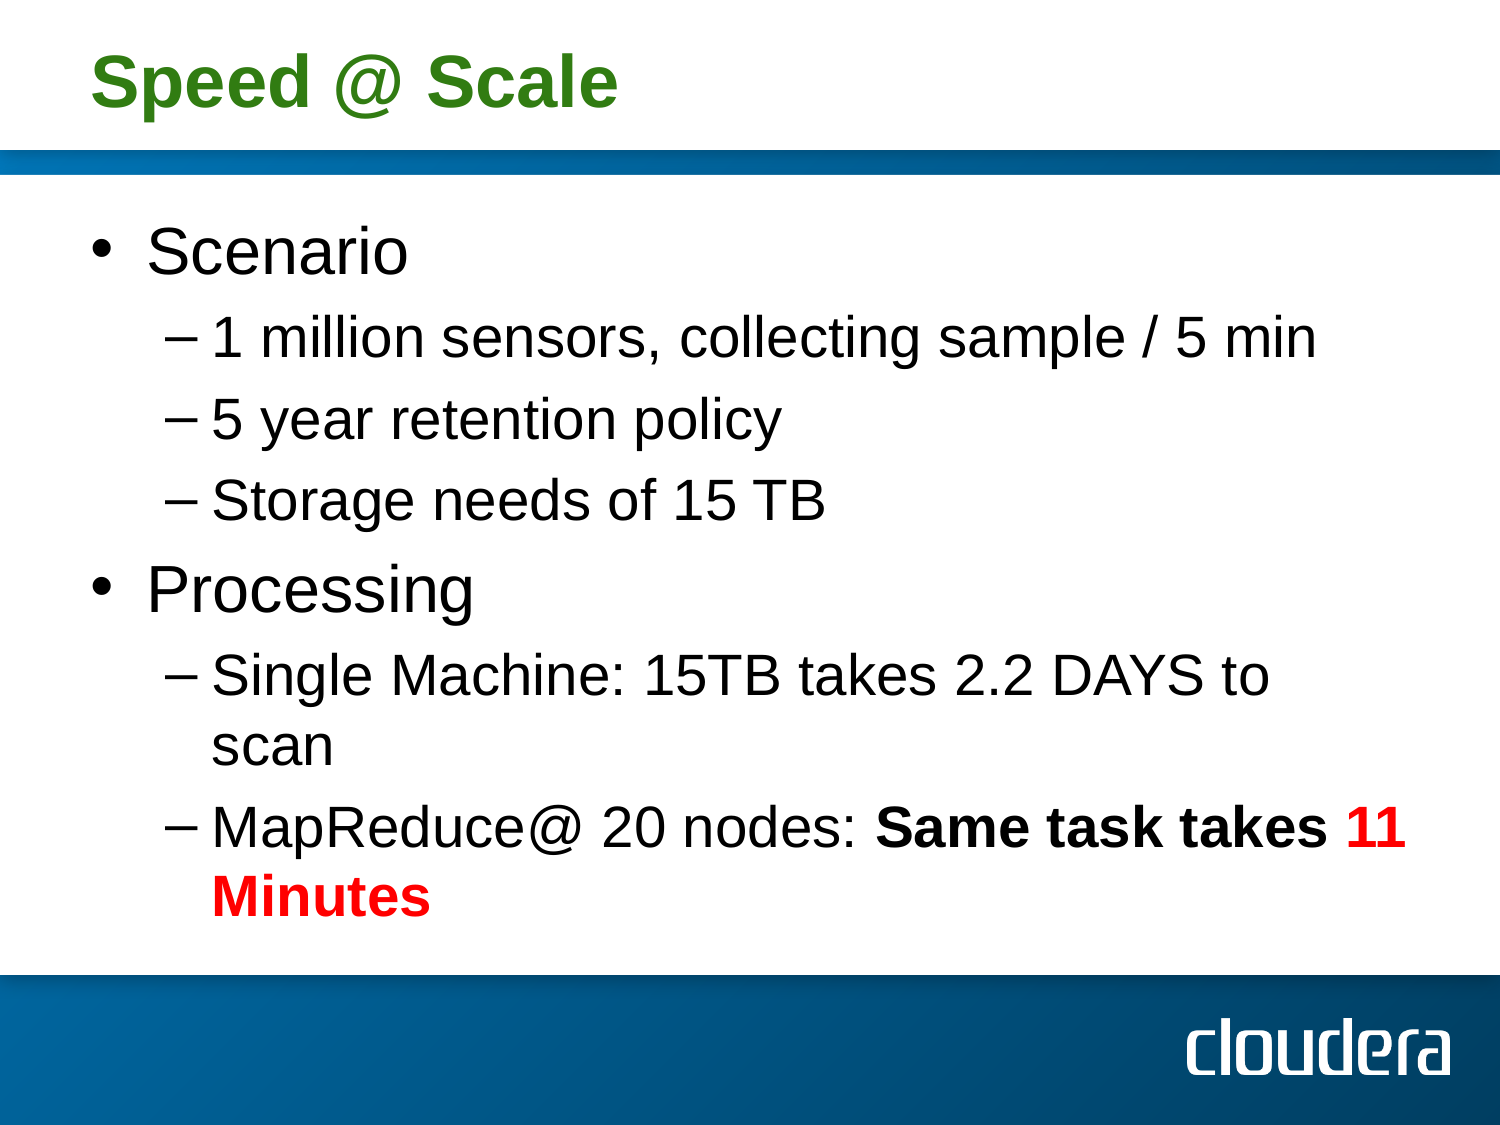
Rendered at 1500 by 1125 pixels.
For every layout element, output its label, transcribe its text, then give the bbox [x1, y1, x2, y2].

title Speed @ Scale [75, 24, 1425, 130]
list Scenario 1 million sensors, collecting sample / 5 min 5 year retention policy Storage needs of 15 TB Processing Single Machine: 15TB takes 2.2 DAYS to scan MapReduce@ 20 nodes: Same task takes 11 Minutes [75, 200, 1425, 950]
picture [1187, 1018, 1450, 1075]
